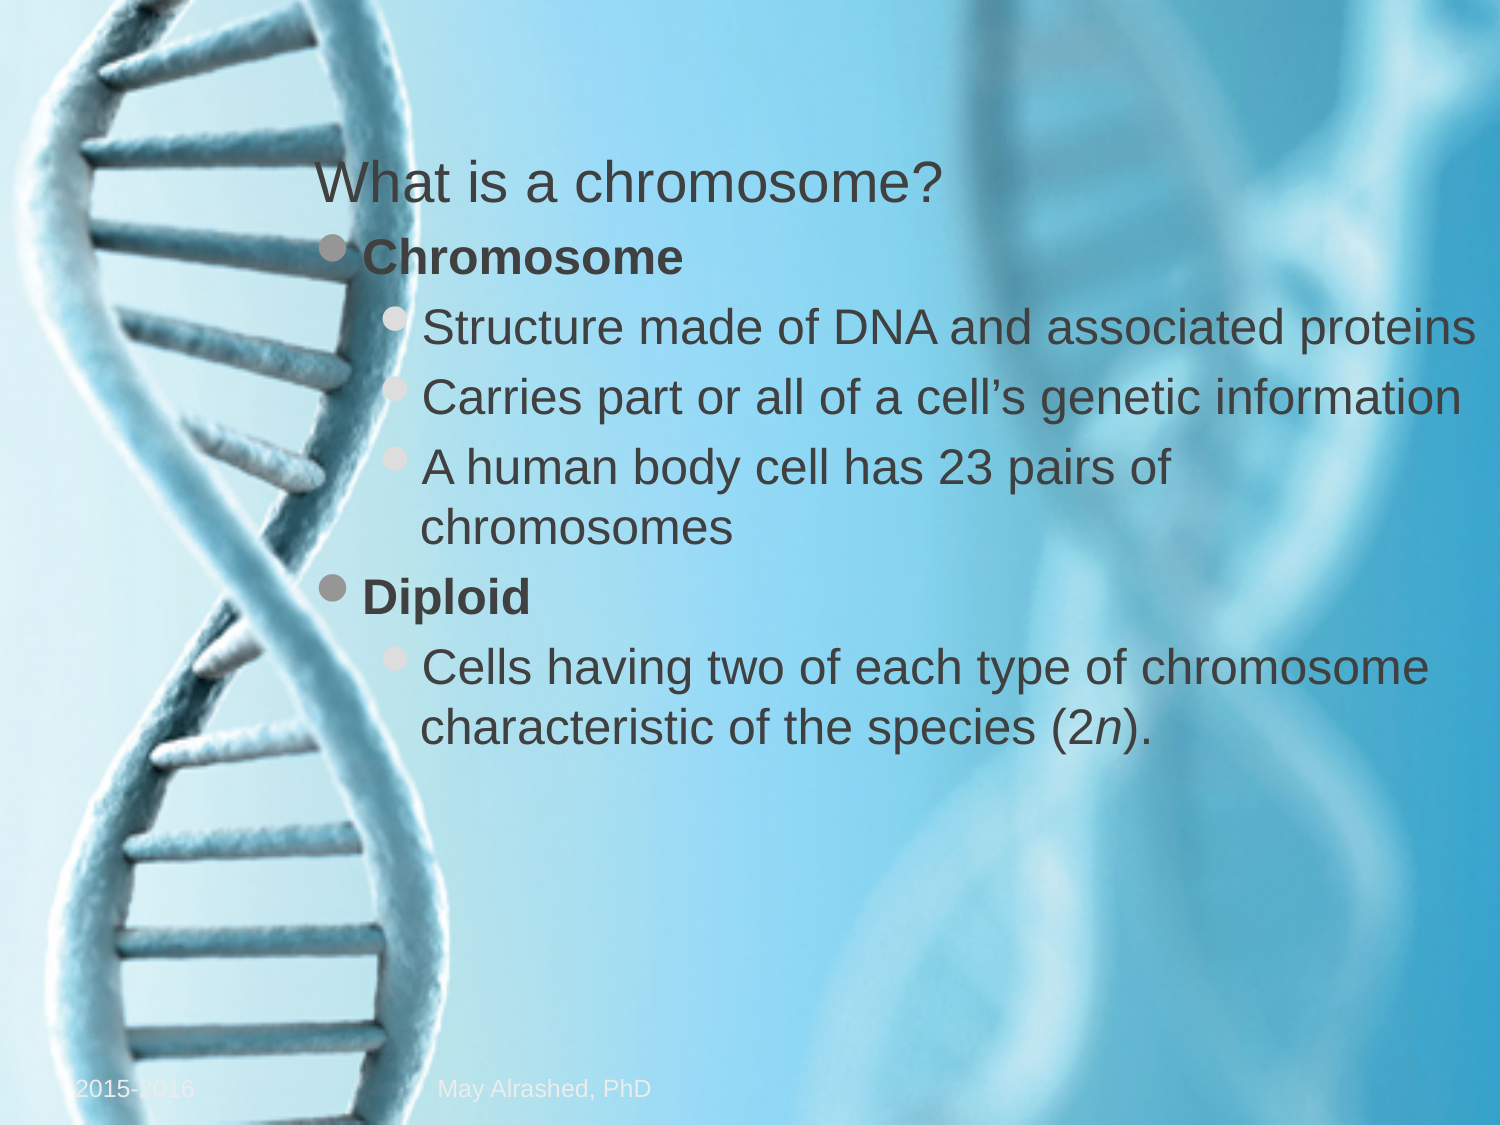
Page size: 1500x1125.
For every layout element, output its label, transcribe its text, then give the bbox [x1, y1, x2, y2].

footer May Alrashed, PhD [437, 1042, 988, 1103]
slide_number 2015-2016 [75, 1042, 425, 1103]
picture [0, 0, 1500, 1125]
text_box What is a chromosome? Chromosome Structure made of DNA and associated proteins Carries part or all of a cell’s genetic information A human body cell has 23 pairs of chromosomes Diploid Cells having two of each type of chromosome characteristic of the species (2n). [299, 137, 1500, 994]
